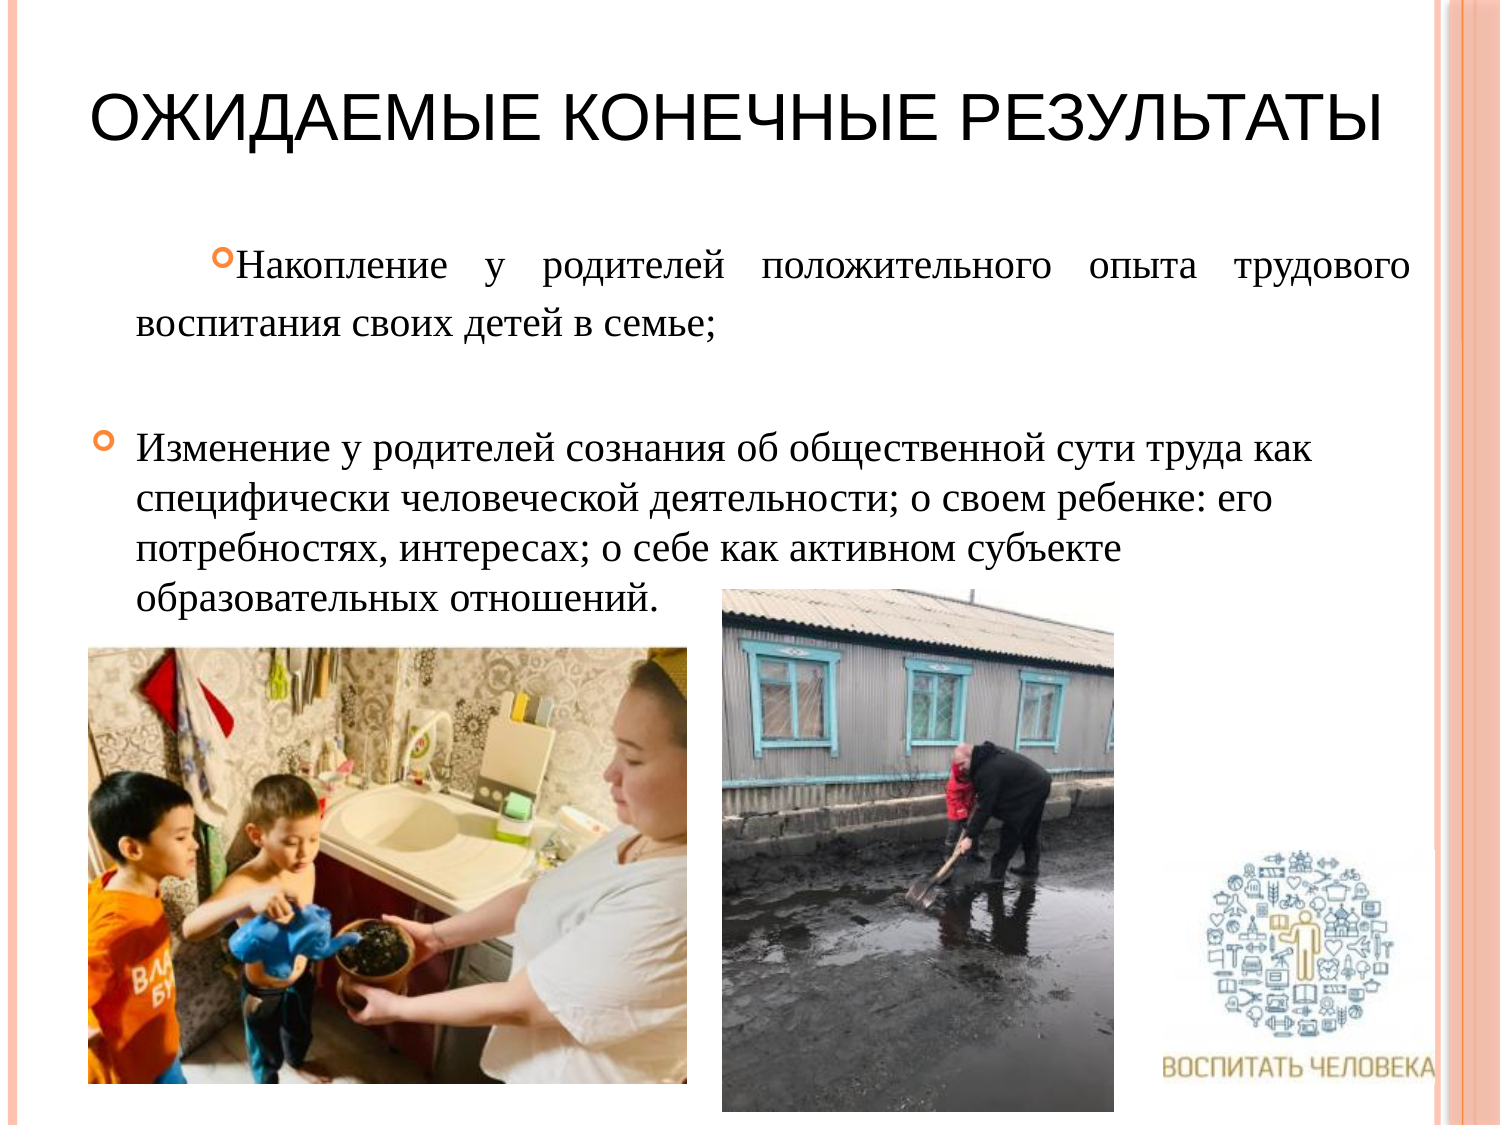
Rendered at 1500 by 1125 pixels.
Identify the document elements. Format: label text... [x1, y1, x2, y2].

picture [721, 589, 1115, 1112]
picture [1162, 850, 1436, 1085]
picture [87, 644, 687, 1085]
list Накопление у родителей положительного опыта трудового воспитания своих детей в семье; Изменение у родителей сознания об общественной сути труда как специфически человеческой деятельности; о своем ребенке: его потребностях, интересах; о себе как активном субъекте образовательных отношений. [76, 222, 1427, 965]
title Ожидаемые конечные результаты [75, 45, 1425, 161]
